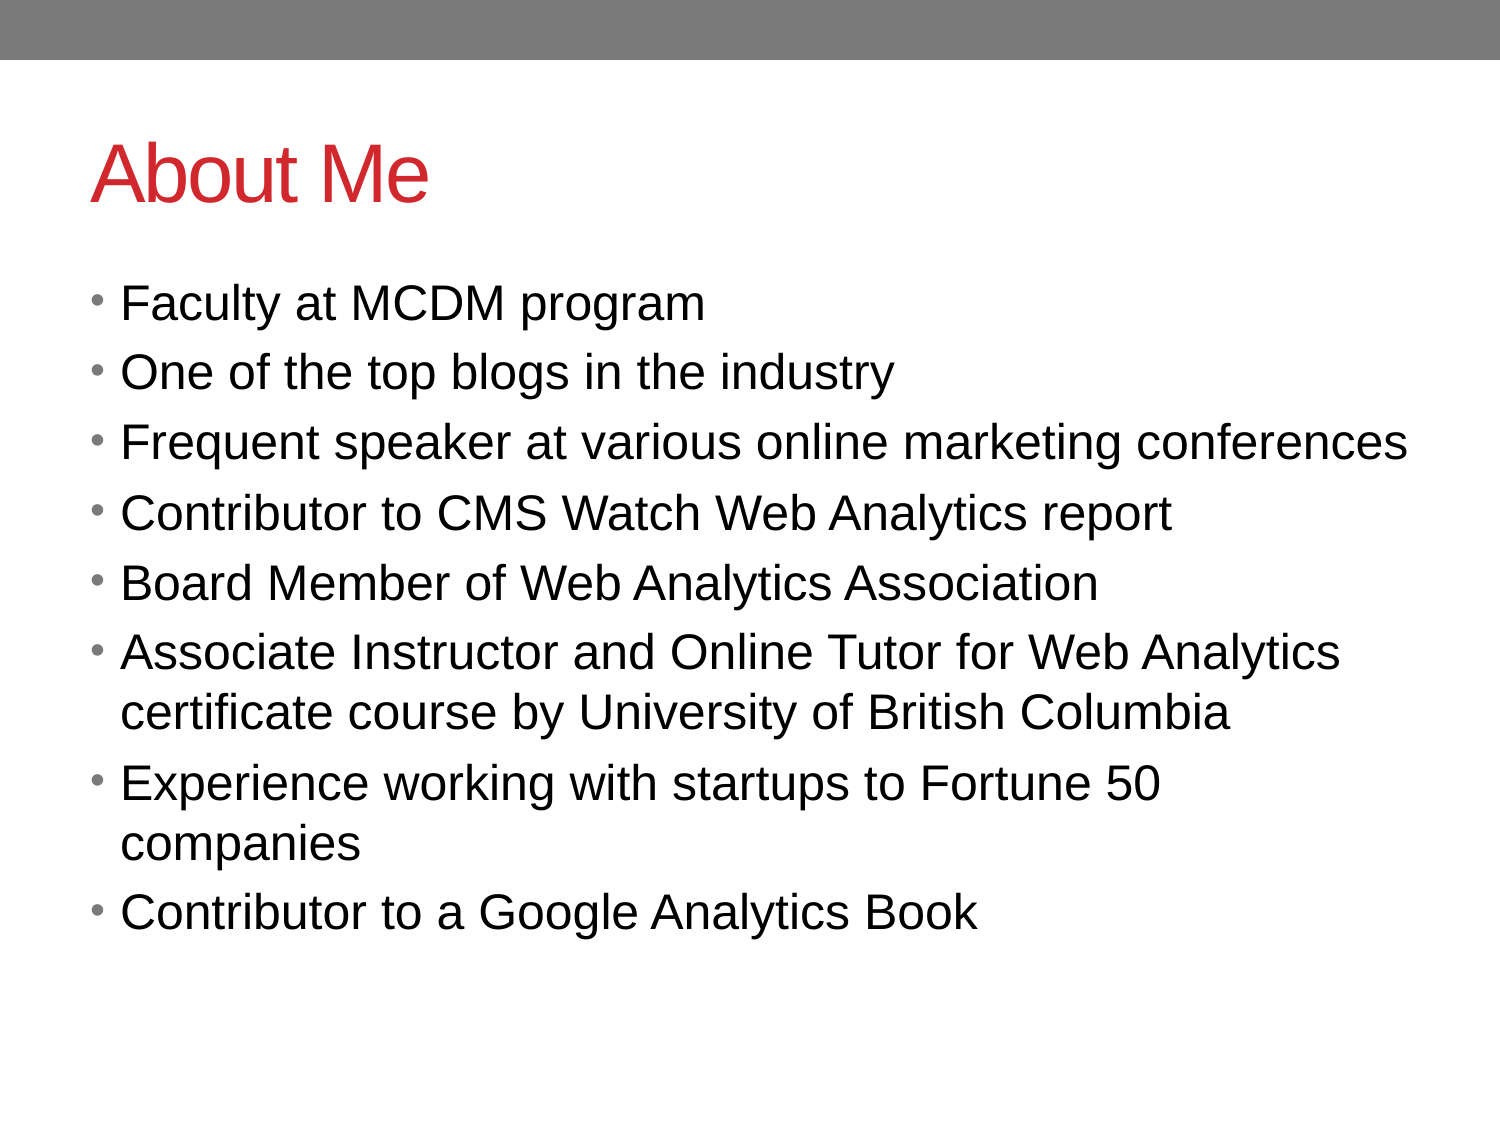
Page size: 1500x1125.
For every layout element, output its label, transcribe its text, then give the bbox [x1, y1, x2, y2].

title About Me [75, 87, 1425, 250]
list Faculty at MCDM program One of the top blogs in the industry Frequent speaker at various online marketing conferences Contributor to CMS Watch Web Analytics report Board Member of Web Analytics Association Associate Instructor and Online Tutor for Web Analytics certificate course by University of British Columbia Experience working with startups to Fortune 50 companies Contributor to a Google Analytics Book [75, 262, 1425, 1063]
